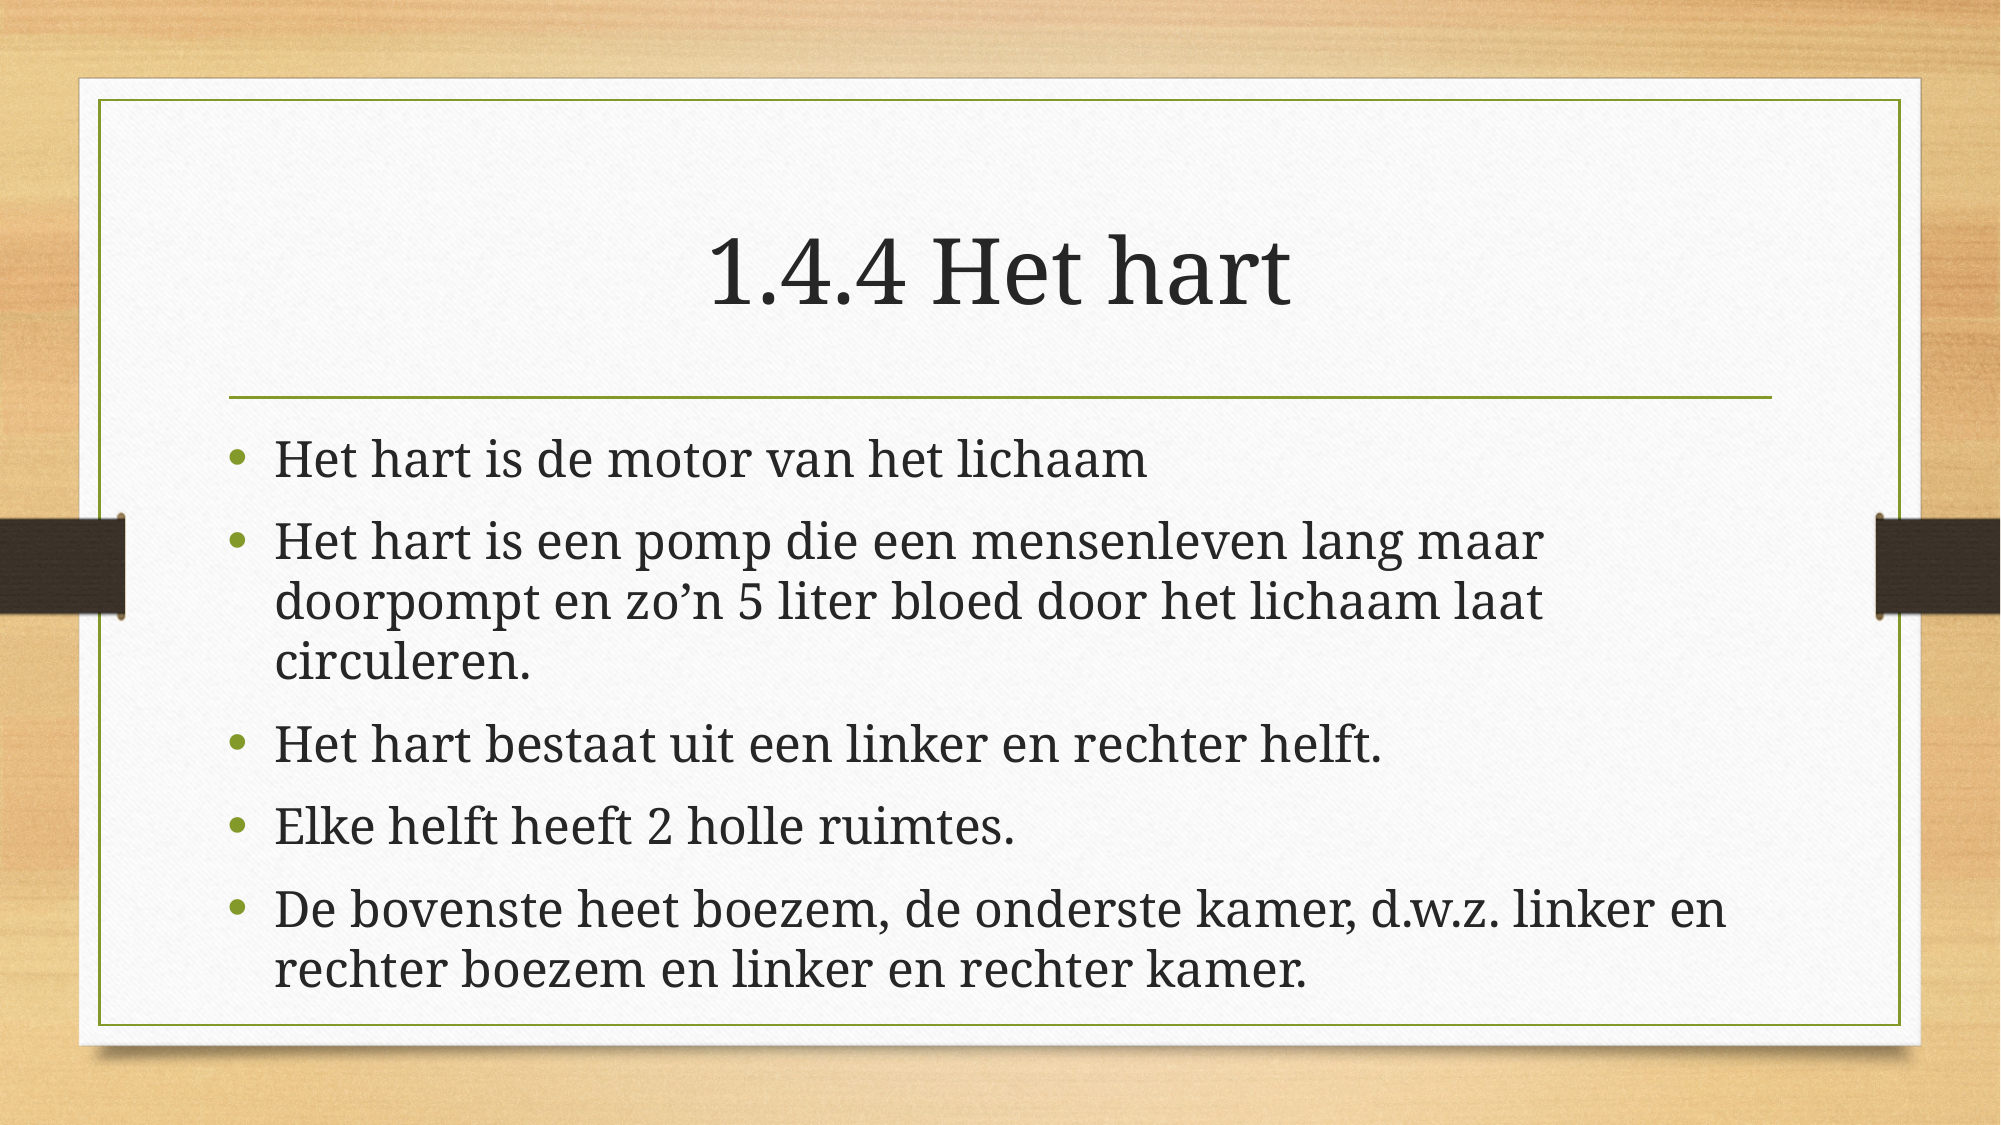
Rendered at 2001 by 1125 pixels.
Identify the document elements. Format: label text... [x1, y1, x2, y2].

title 1.4.4 Het hart [212, 161, 1788, 375]
list Het hart is de motor van het lichaam Het hart is een pomp die een mensenleven lang maar doorpompt en zo’n 5 liter bloed door het lichaam laat circuleren. Het hart bestaat uit een linker en rechter helft. Elke helft heeft 2 holle ruimtes. De bovenste heet boezem, de onderste kamer, d.w.z. linker en rechter boezem en linker en rechter kamer. [212, 419, 1788, 964]
picture [0, 0, 2001, 1125]
